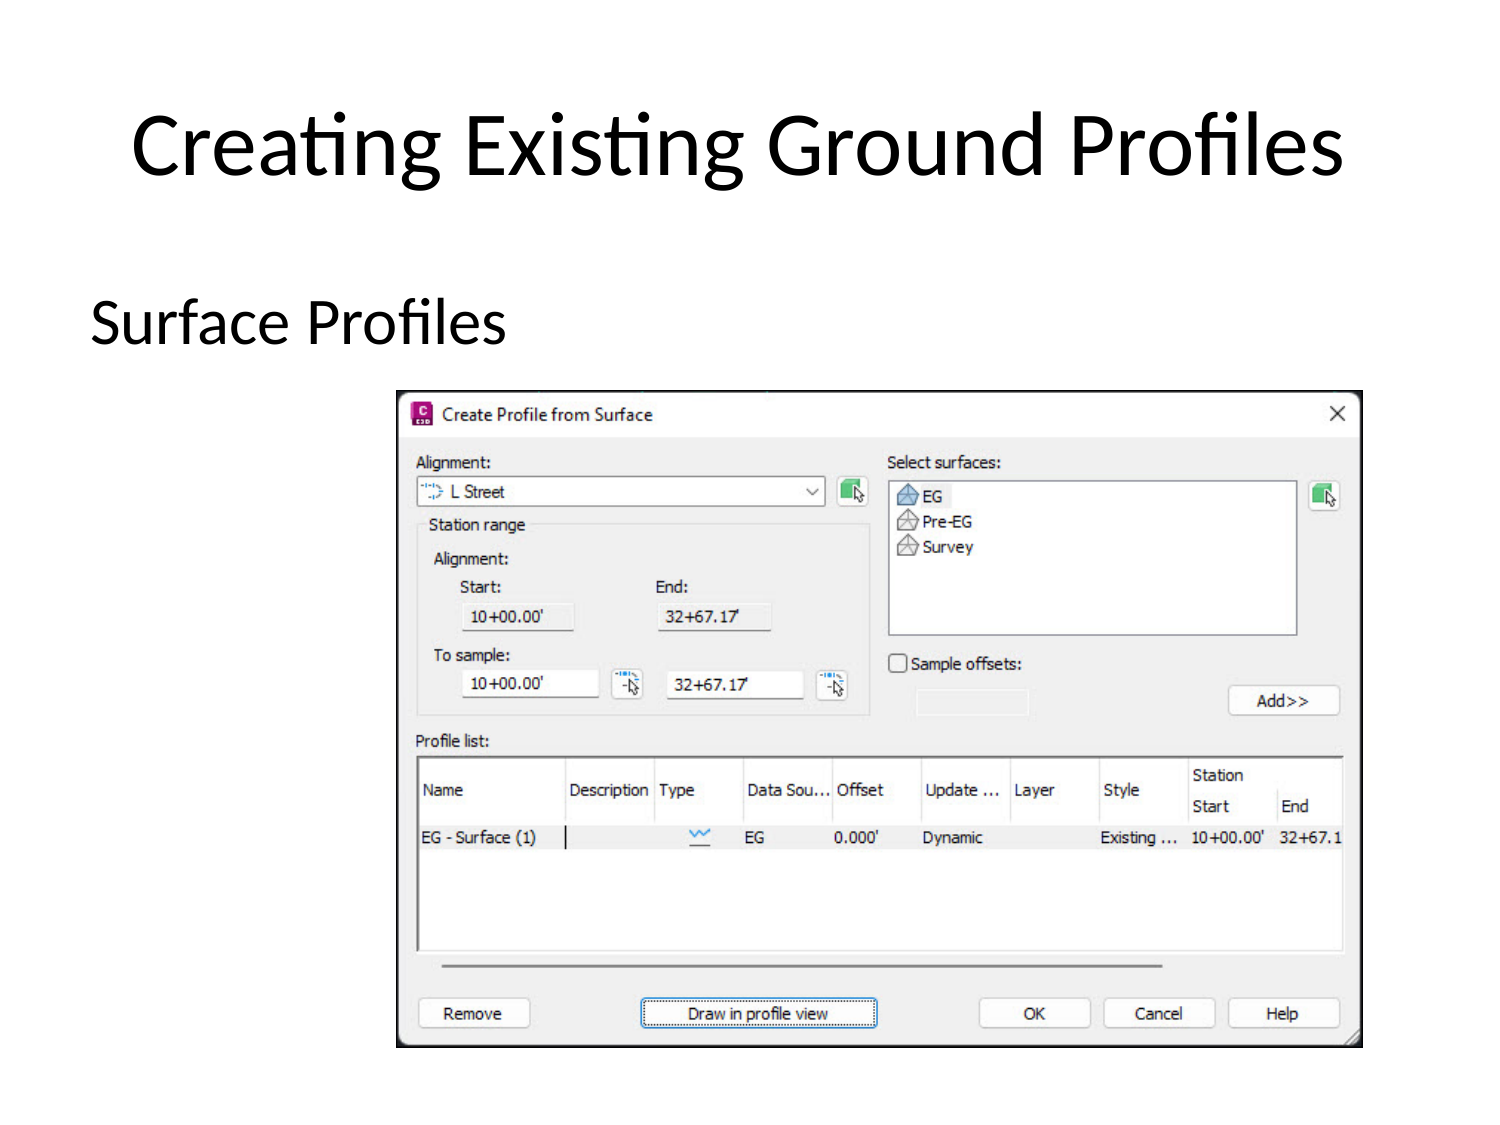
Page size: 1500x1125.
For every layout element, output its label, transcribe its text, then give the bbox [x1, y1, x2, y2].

title Creating Existing Ground Profiles [75, 45, 1425, 233]
picture [396, 389, 1363, 1049]
list Surface Profiles [75, 270, 1425, 413]
